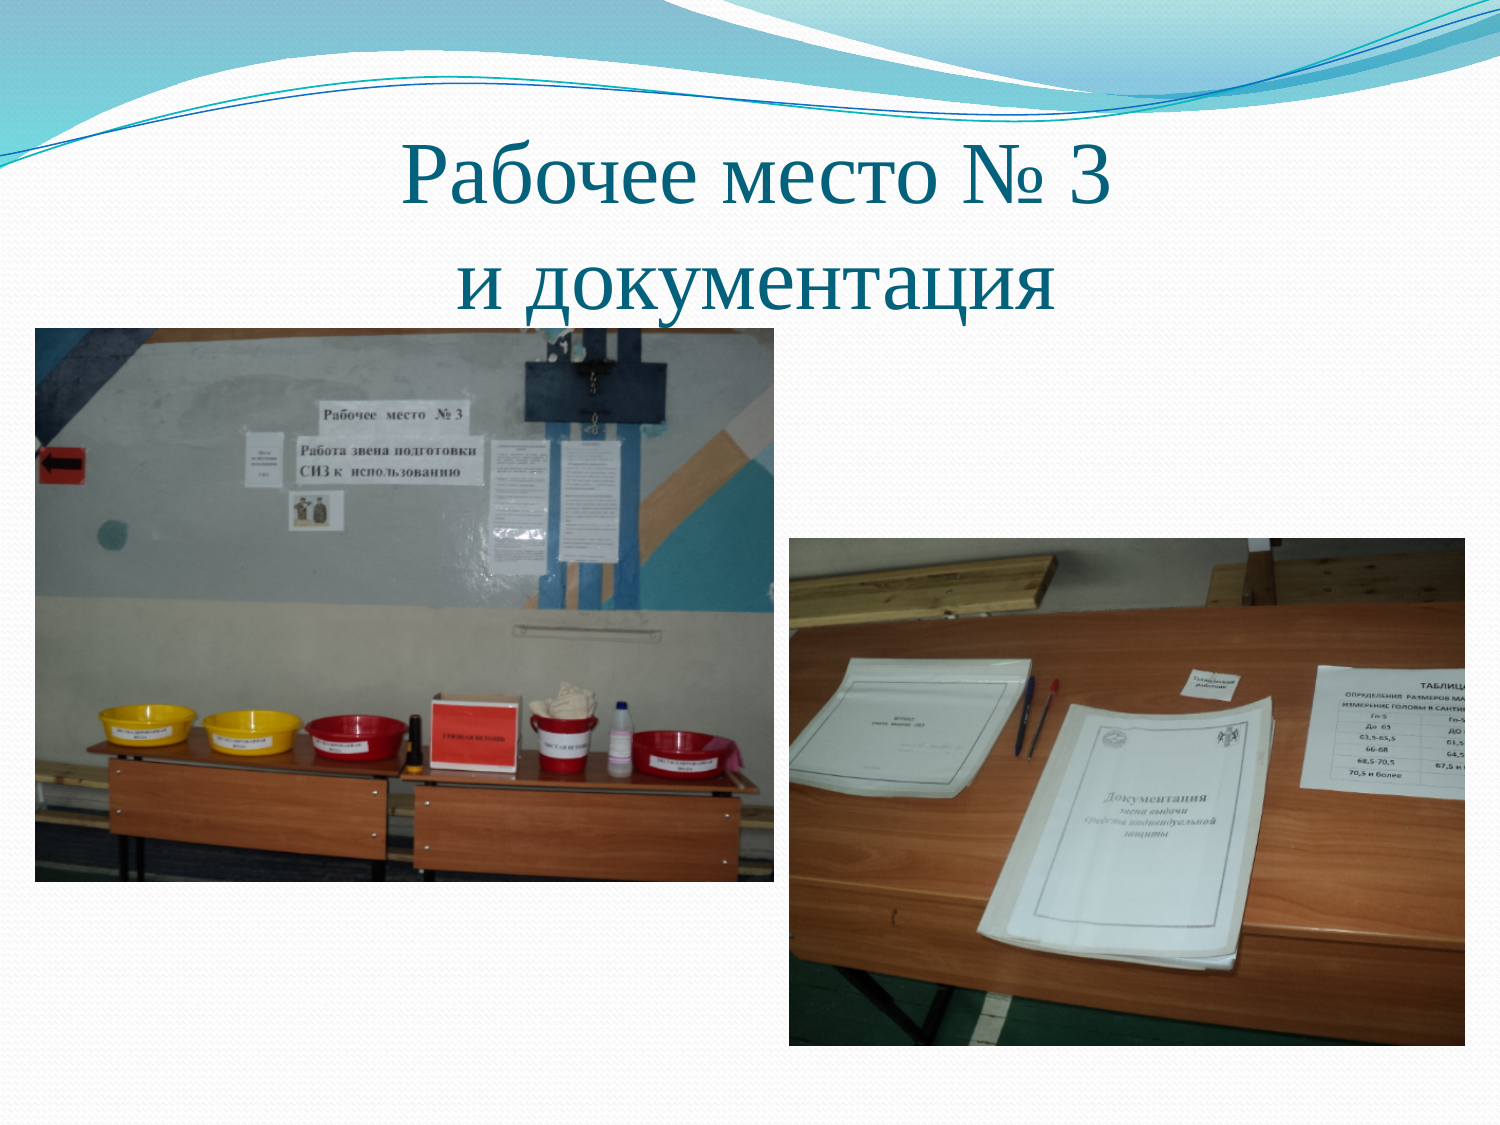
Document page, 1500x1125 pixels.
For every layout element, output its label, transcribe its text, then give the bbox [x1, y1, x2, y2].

picture [788, 538, 1466, 1047]
title Рабочее место № 3 и документация [82, 105, 1432, 328]
picture [34, 327, 774, 882]
